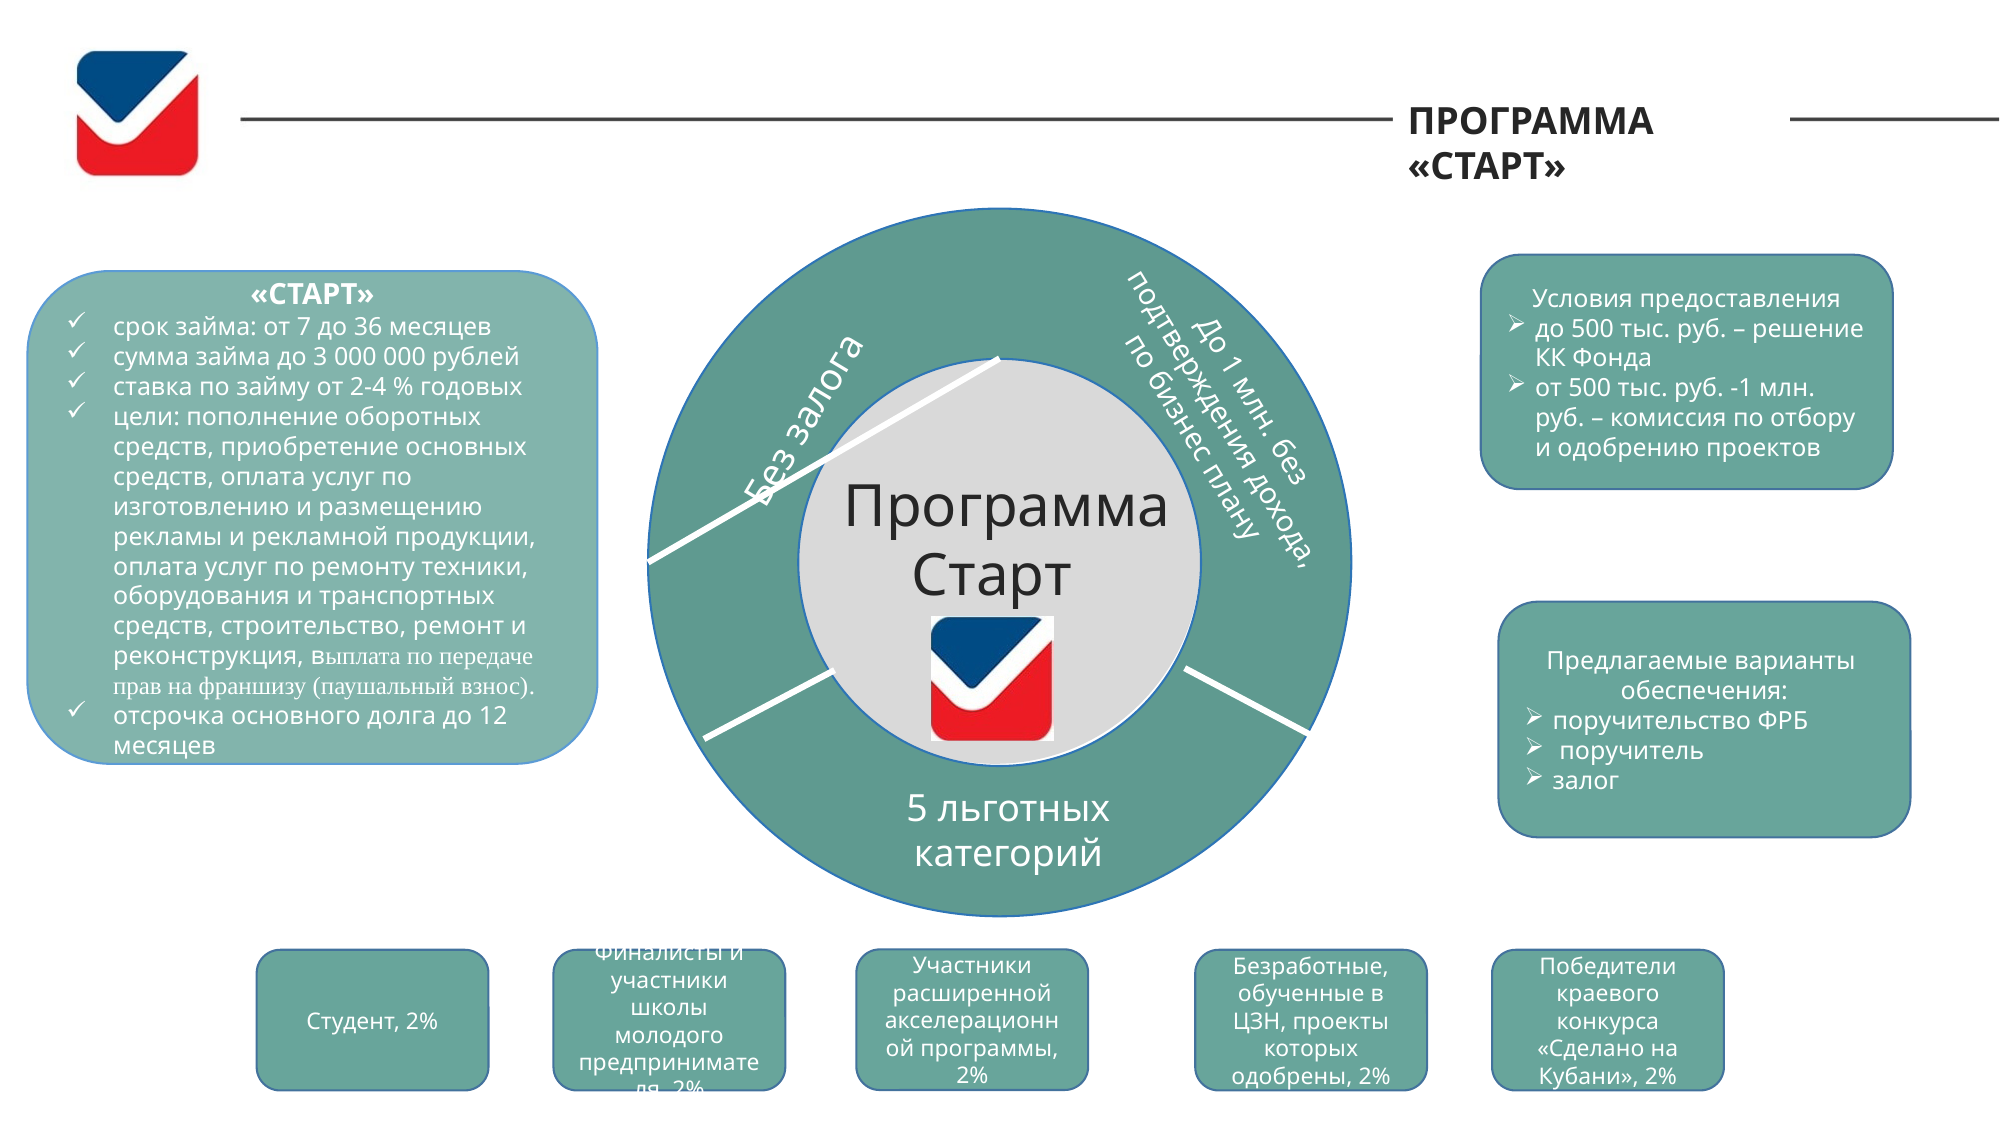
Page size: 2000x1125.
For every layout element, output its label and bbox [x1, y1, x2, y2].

picture [0, 0, 2000, 1125]
text_box [647, 208, 1352, 917]
